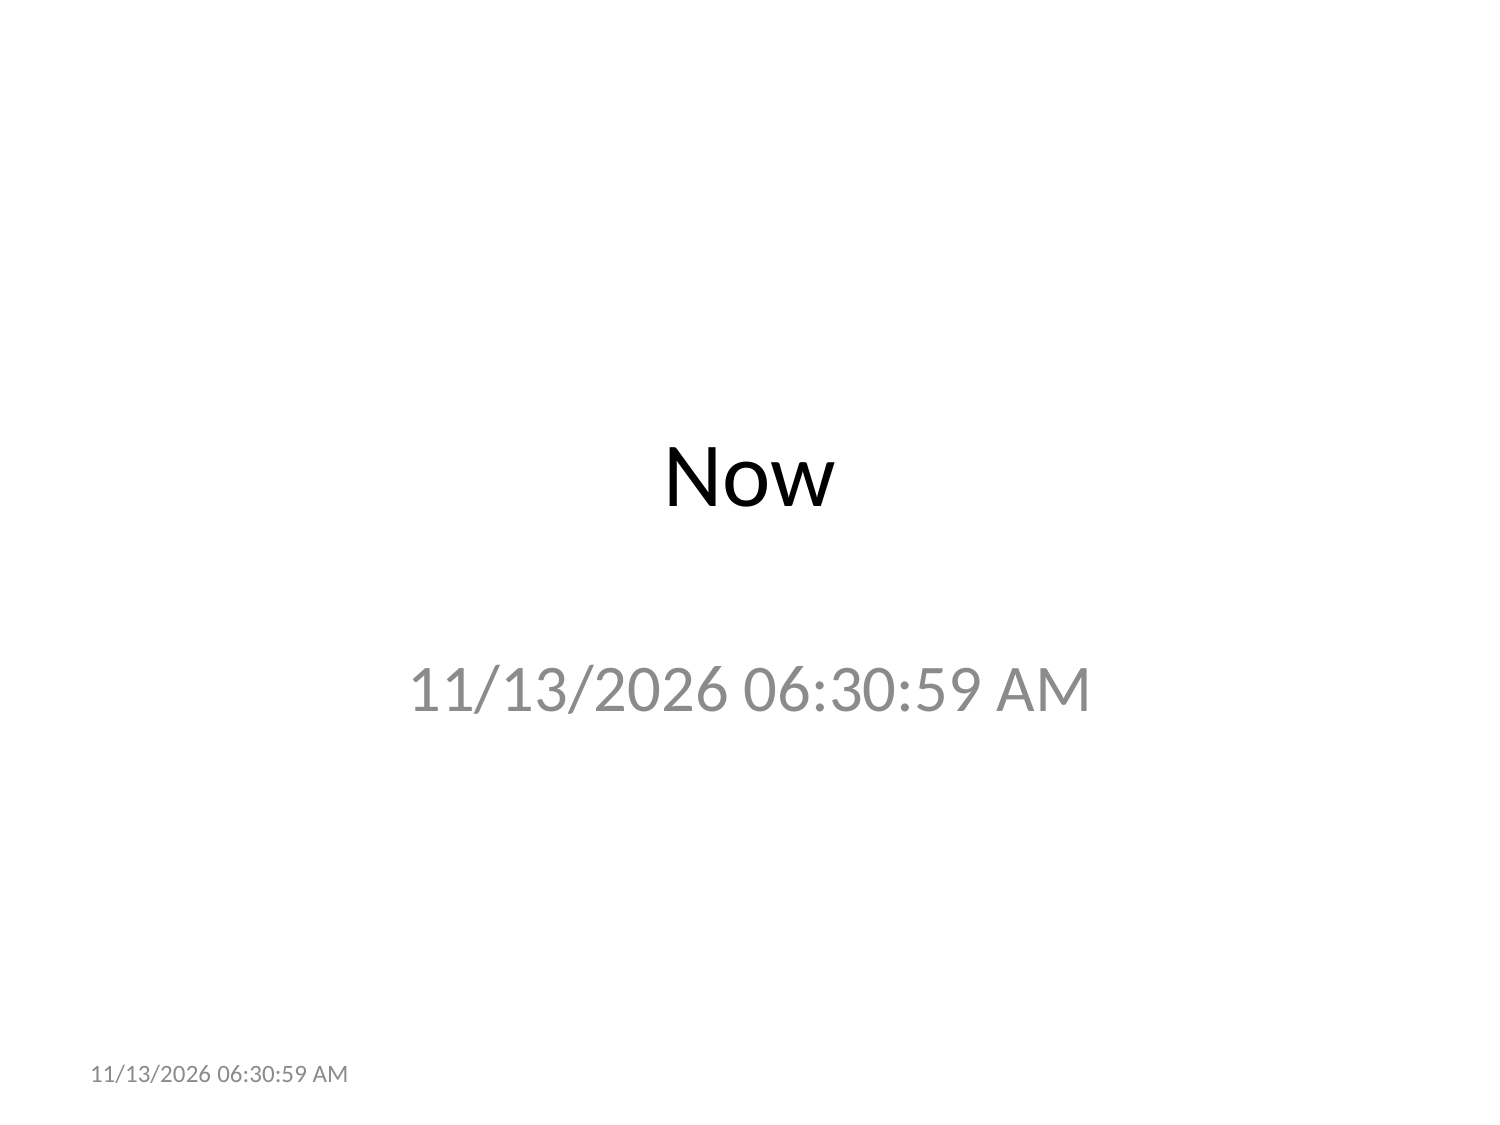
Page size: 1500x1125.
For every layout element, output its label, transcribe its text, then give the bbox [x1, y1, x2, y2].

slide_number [75, 1042, 425, 1103]
subtitle 2011-12-19 10:20:04 AM [225, 637, 1275, 925]
title Now [112, 349, 1388, 591]
